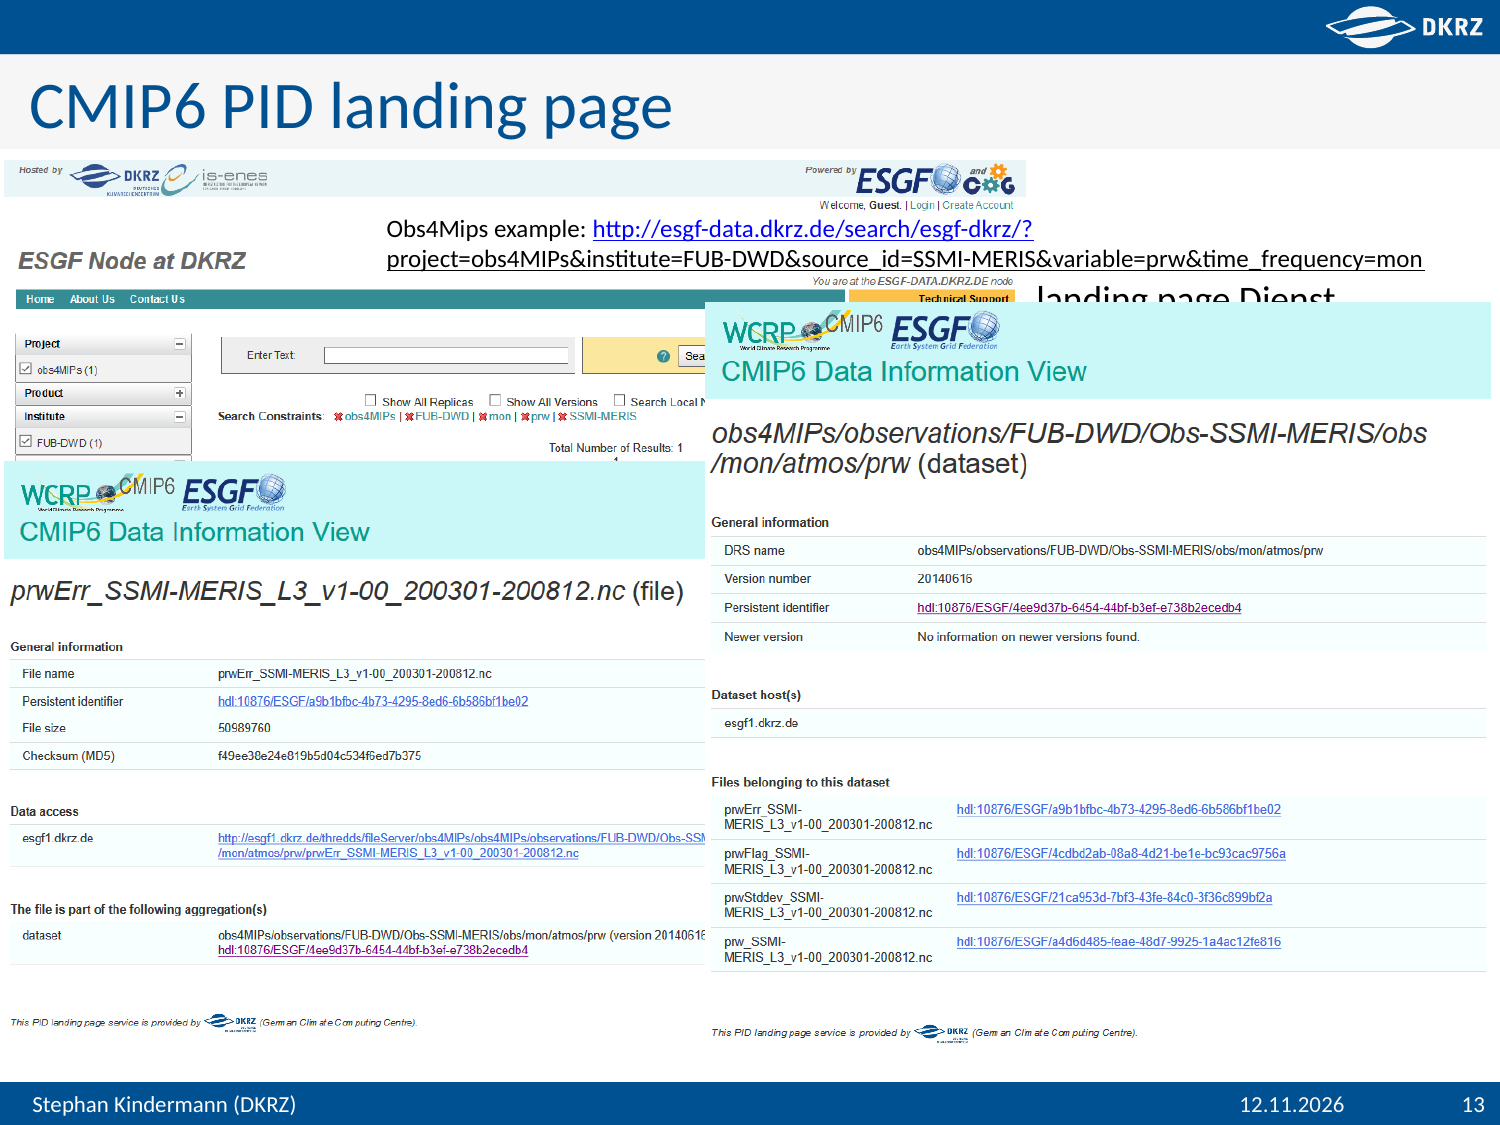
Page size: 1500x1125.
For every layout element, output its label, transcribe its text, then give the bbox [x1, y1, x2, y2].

picture [4, 160, 1491, 1075]
title CMIP6 PID landing page [0, 54, 1500, 149]
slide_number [1187, 1082, 1360, 1125]
slide_number 13 [1376, 1082, 1500, 1125]
text_box landing page Dienst am DKRZ [1029, 281, 1353, 301]
text_box Obs4Mips example: http://esgf-data.dkrz.de/search/esgf-dkrz/?project=obs4MIPs&institute=FUB-DWD&source_id=SSMI-MERIS&variable=prw&time_frequency=mon [1029, 205, 1500, 281]
